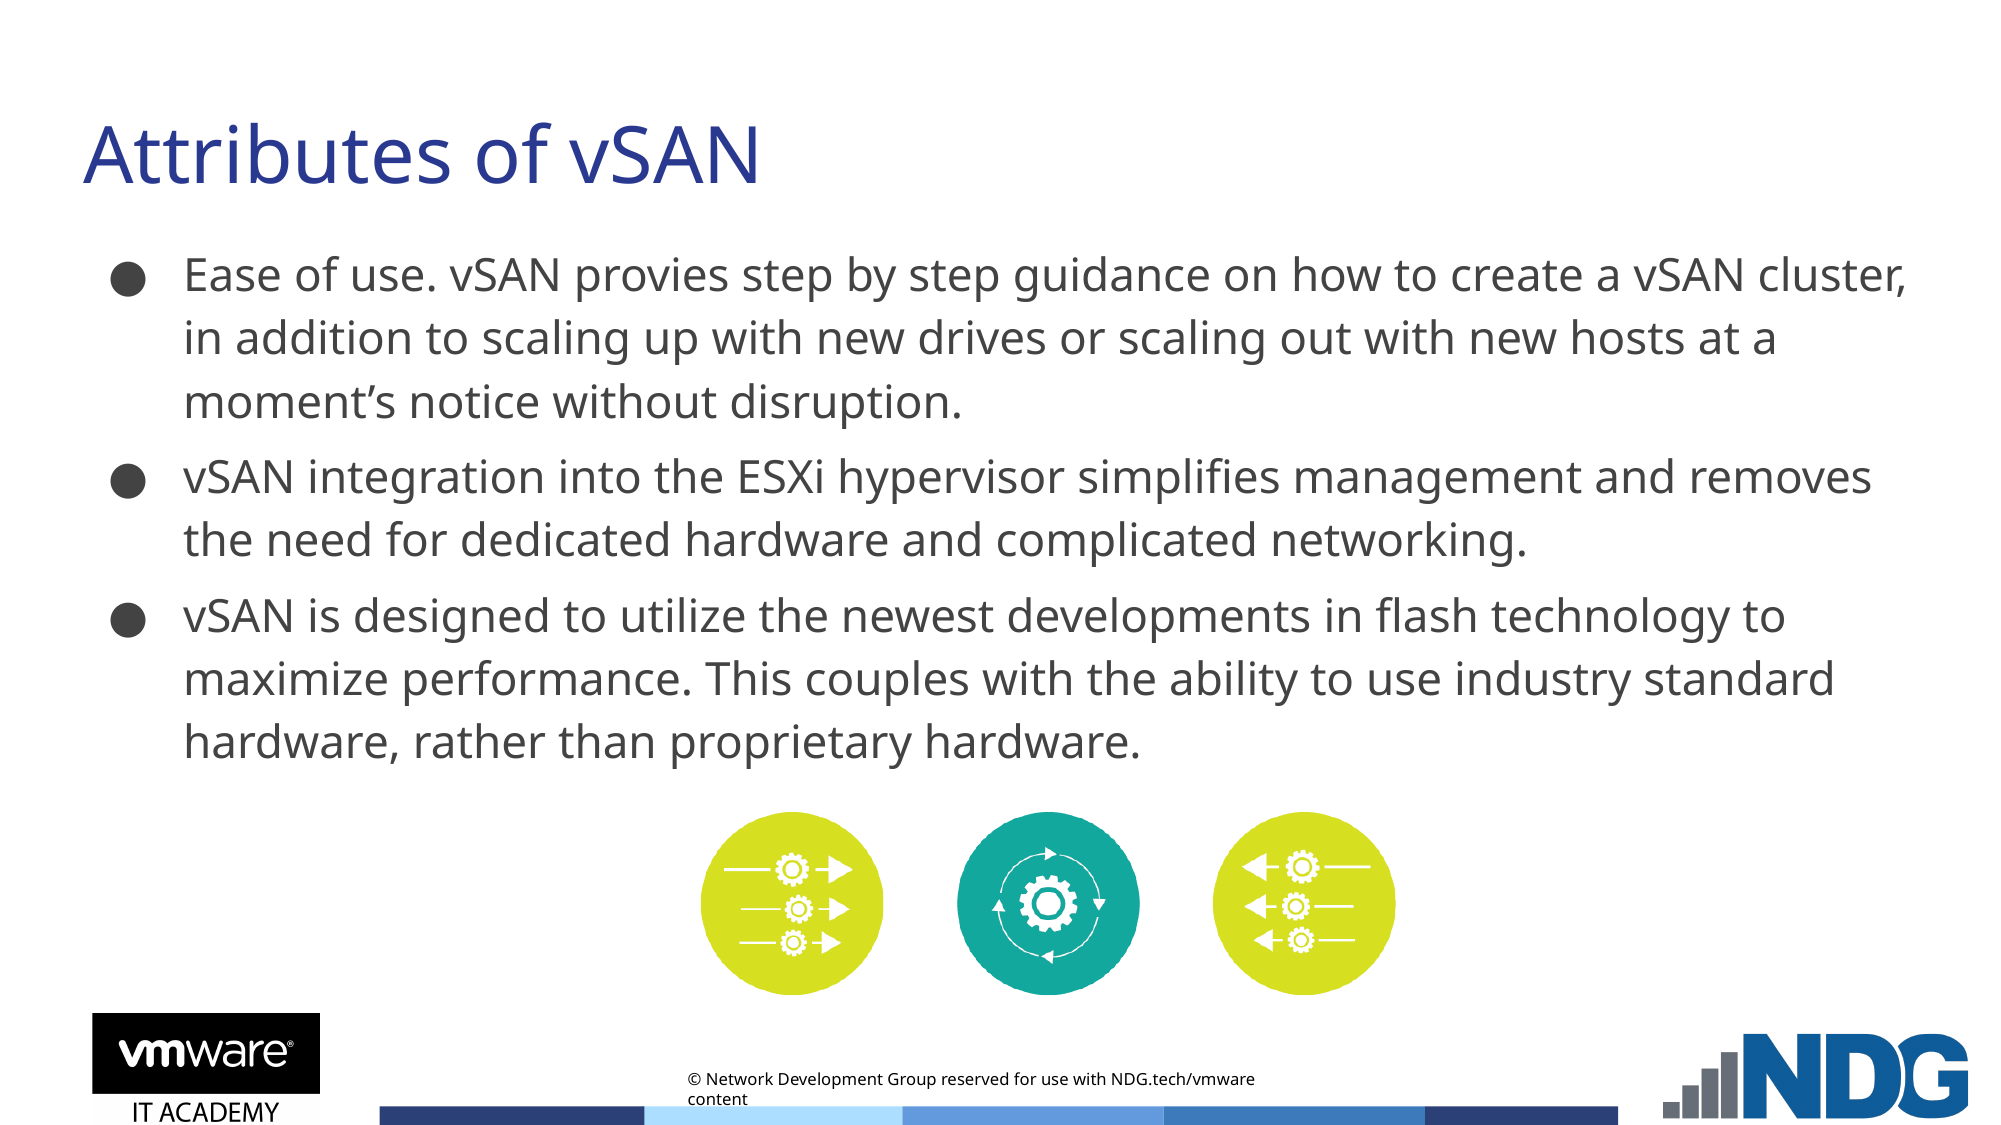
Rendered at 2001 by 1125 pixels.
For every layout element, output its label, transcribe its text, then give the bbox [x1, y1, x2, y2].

picture [92, 1013, 320, 1125]
title Attributes of vSAN [68, 89, 1932, 222]
picture [1648, 1026, 1984, 1125]
picture [668, 633, 1429, 1125]
list Ease of use. vSAN provies step by step guidance on how to create a vSAN cluster, in addition to scaling up with new drives or scaling out with new hosts at a moment’s notice without disruption. vSAN integration into the ESXi hypervisor simplifies management and removes the need for dedicated hardware and complicated networking. vSAN is designed to utilize the newest developments in flash technology to maximize performance. This couples with the ability to use industry standard hardware, rather than proprietary hardware. [68, 222, 1932, 953]
